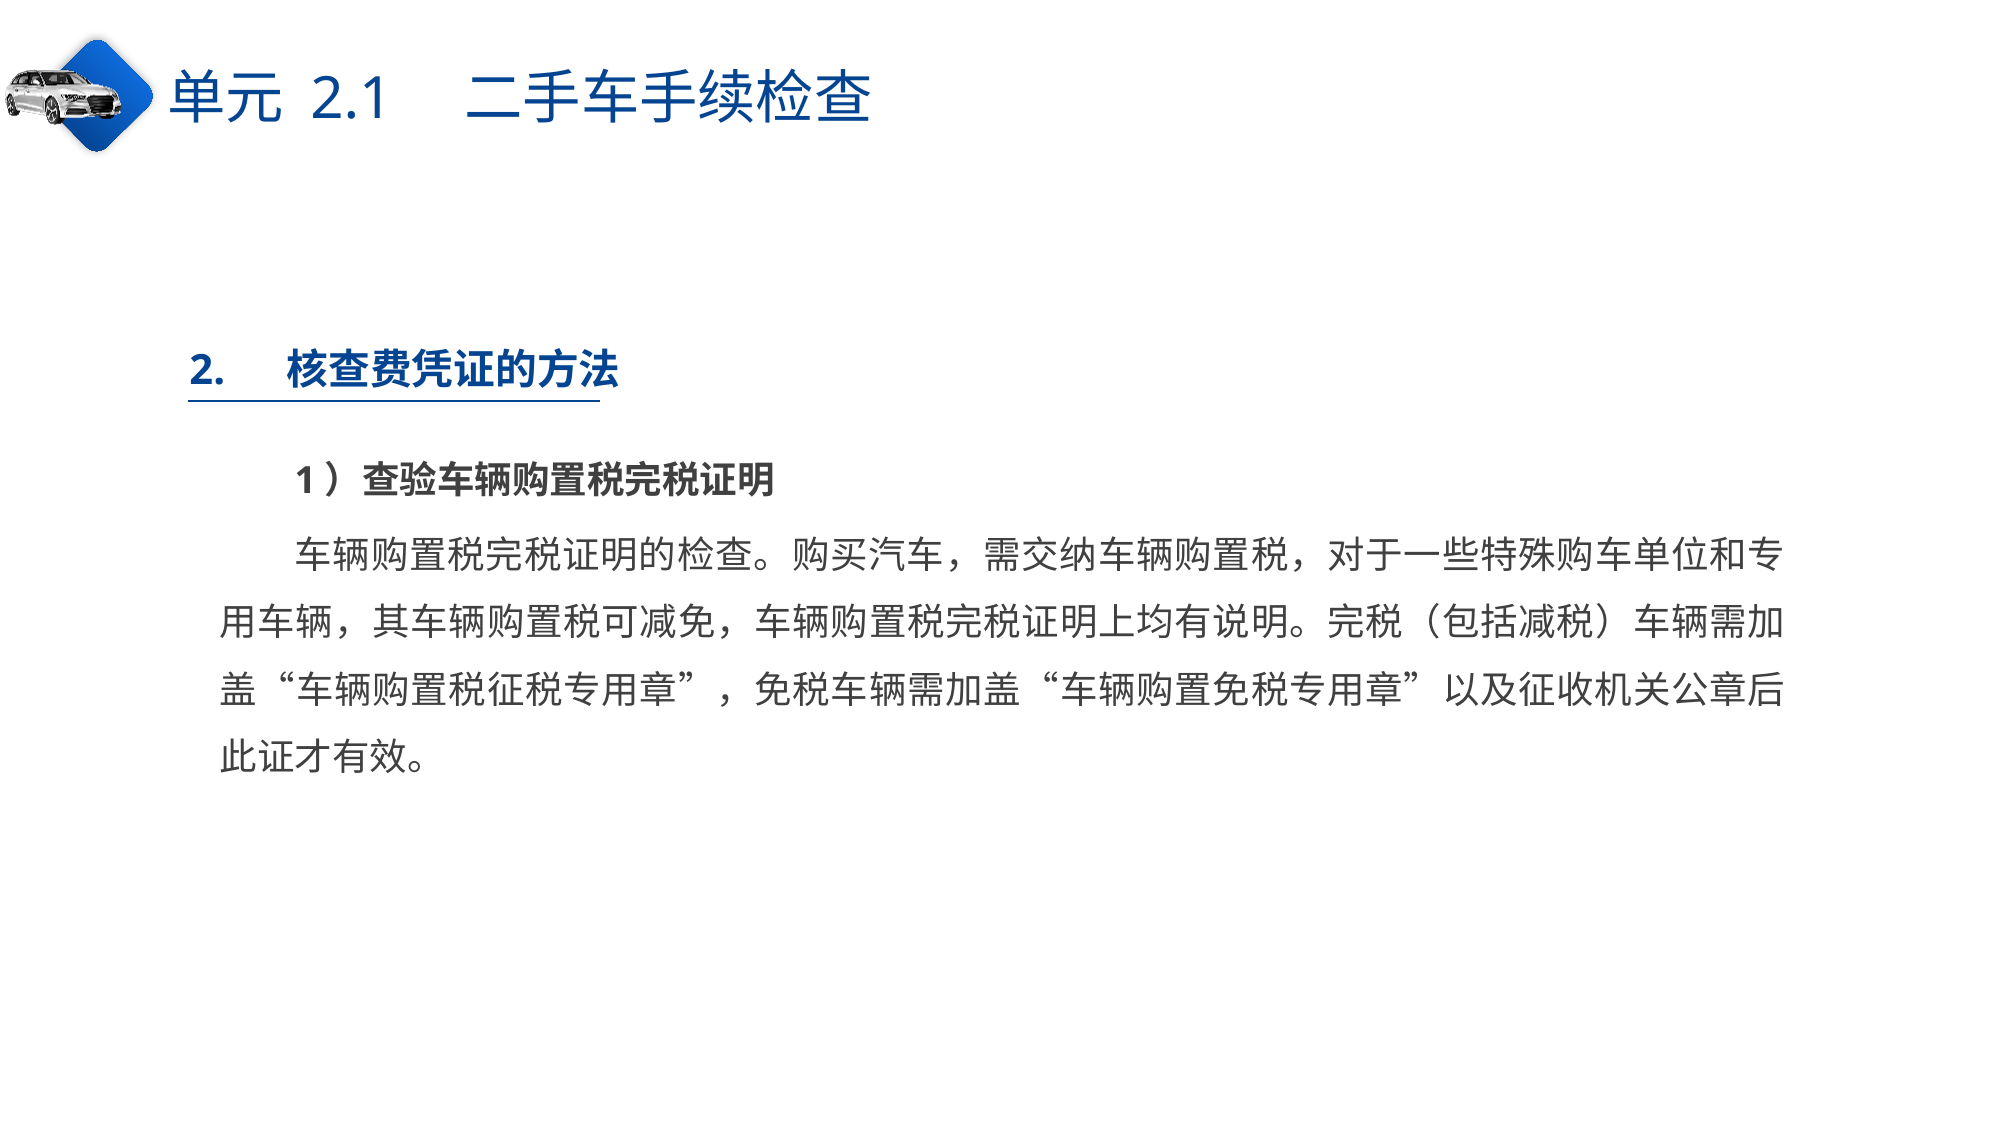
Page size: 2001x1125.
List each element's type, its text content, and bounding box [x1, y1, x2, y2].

text_box 车辆购置税完税证明的检查。购买汽车，需交纳车辆购置税，对于一些特殊购车单位和专用车辆，其车辆购置税可减免，车辆购置税完税证明上均有说明。完税（包括减税）车辆需加盖“车辆购置税征税专用章”，免税车辆需加盖“车辆购置免税专用章”以及征收机关公章后此证才有效。 [204, 500, 1800, 786]
picture [0, 31, 125, 157]
text_box 1）查验车辆购置税完税证明 [204, 425, 1000, 509]
text_box 单元 2.1 二手车手续检查 [152, 52, 888, 138]
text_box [174, 335, 1330, 402]
